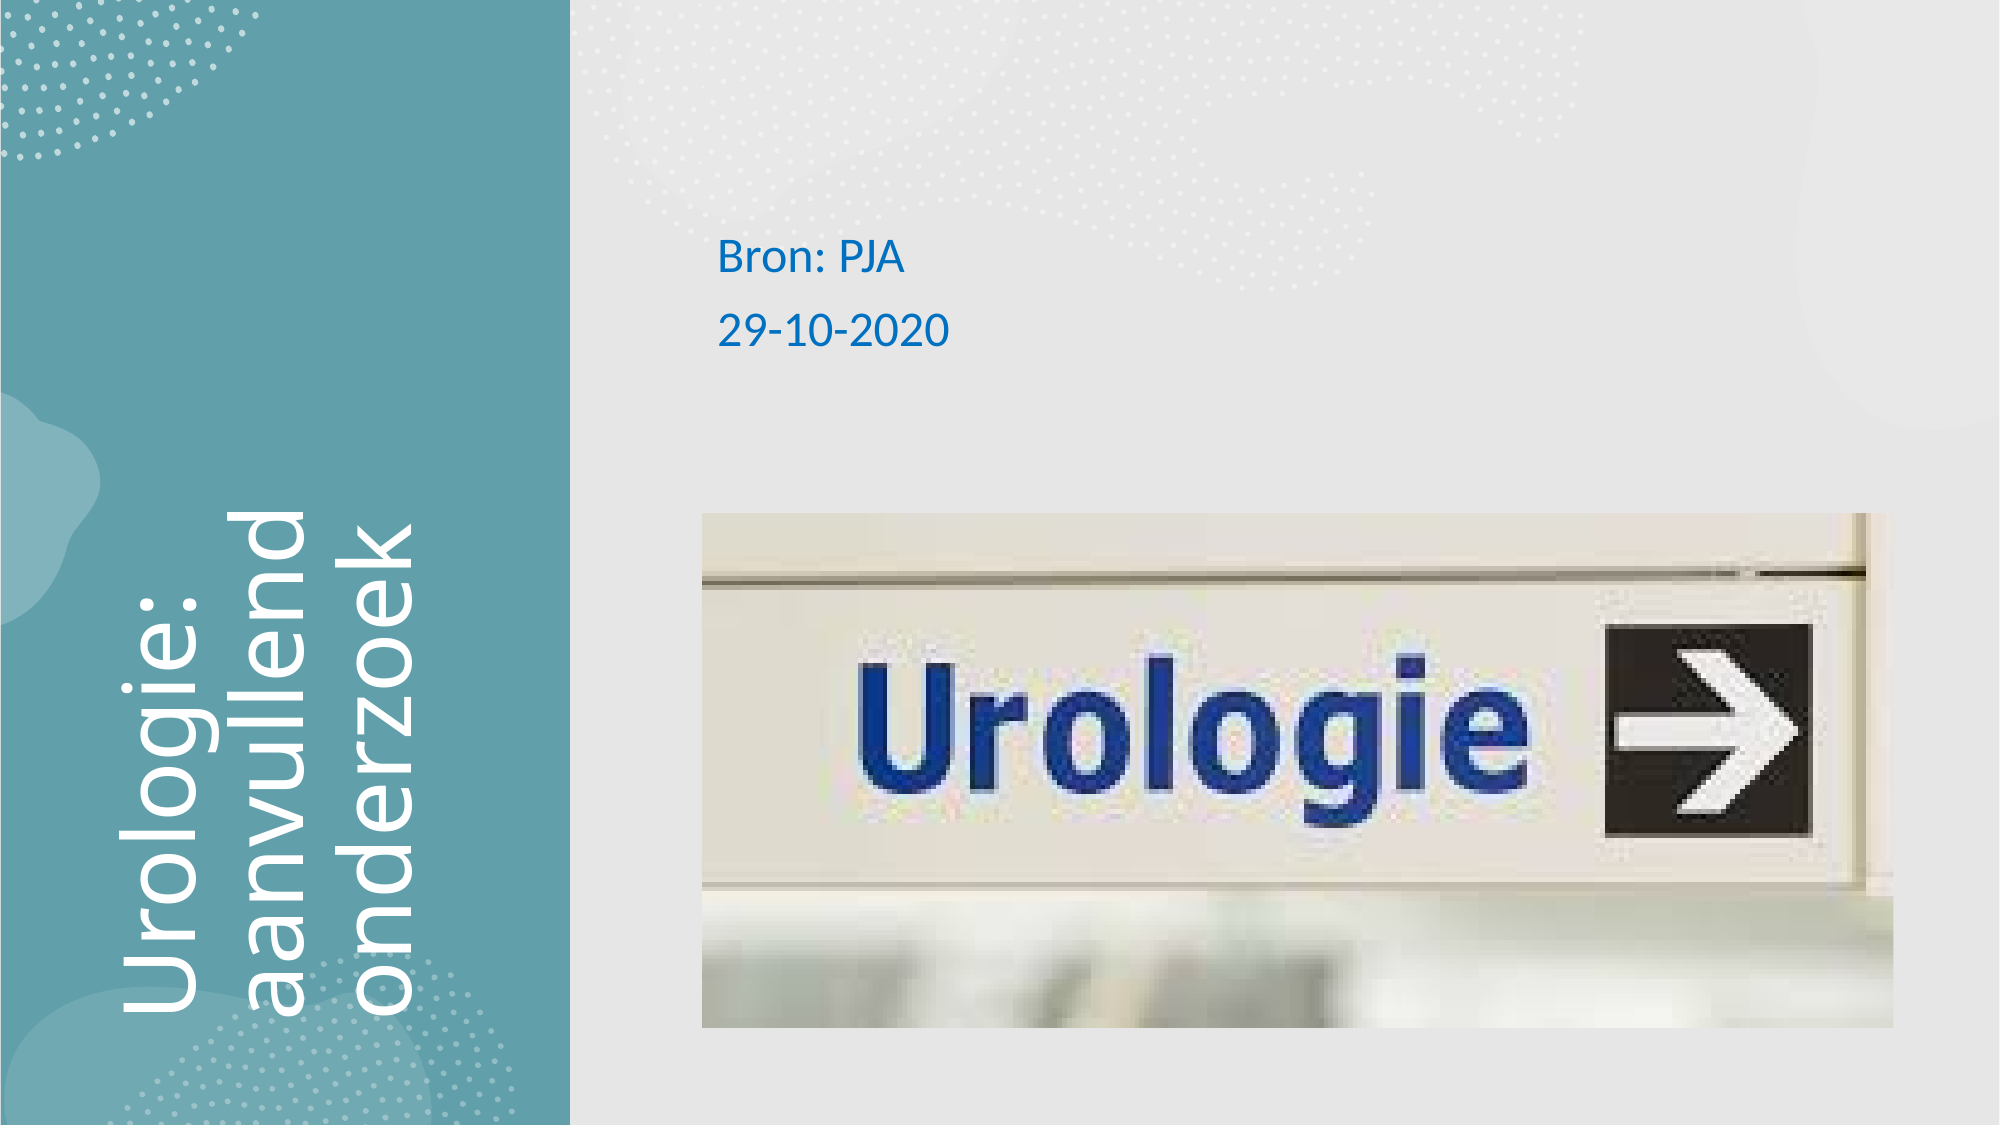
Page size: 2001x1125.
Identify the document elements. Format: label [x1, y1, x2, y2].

text_box [0, 0, 2000, 1125]
